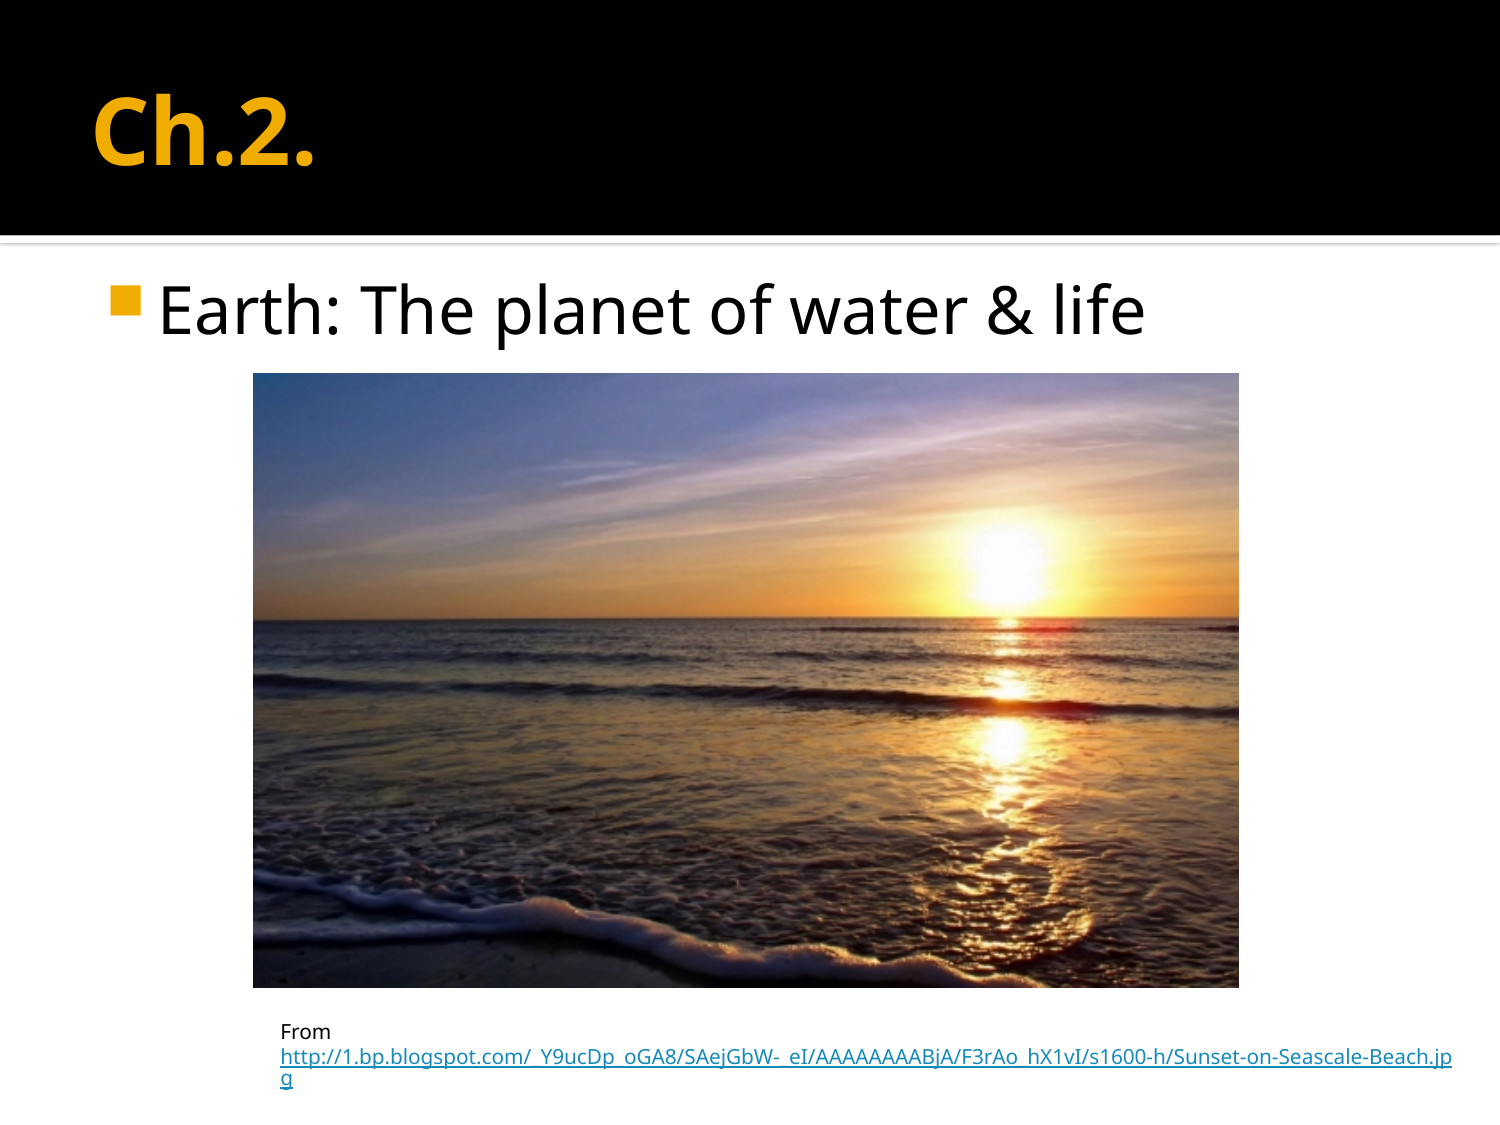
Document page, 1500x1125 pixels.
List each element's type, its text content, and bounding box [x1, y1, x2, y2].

text_box From http://1.bp.blogspot.com/_Y9ucDp_oGA8/SAejGbW-_eI/AAAAAAAABjA/F3rAo_hX1vI/s1600-h/Sunset-on-Seascale-Beach.jpg [265, 1011, 1471, 1080]
list Earth: The planet of water & life [76, 252, 1427, 1012]
title Ch.2. [75, 25, 1425, 231]
picture [253, 373, 1239, 988]
